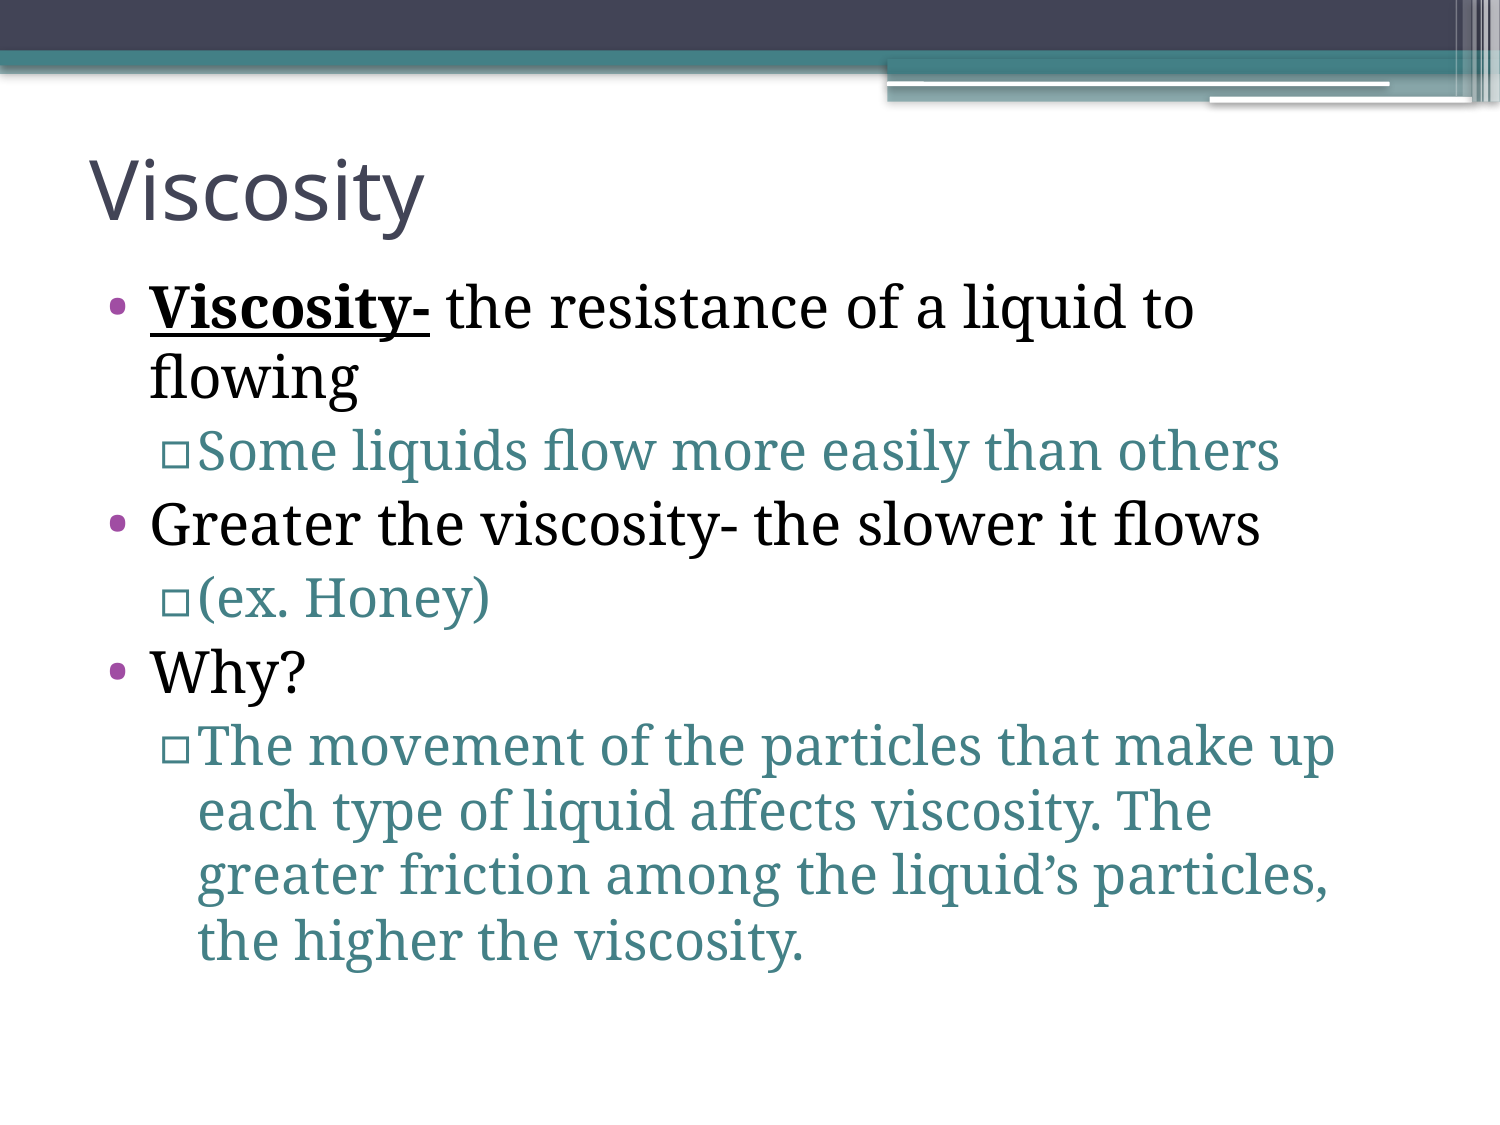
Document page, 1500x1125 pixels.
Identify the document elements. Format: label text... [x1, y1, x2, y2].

list Viscosity- the resistance of a liquid to flowing Some liquids flow more easily than others Greater the viscosity- the slower it flows (ex. Honey) Why? The movement of the particles that make up each type of liquid affects viscosity. The greater friction among the liquid’s particles, the higher the viscosity. [75, 262, 1425, 1079]
title Viscosity [75, 99, 1425, 262]
